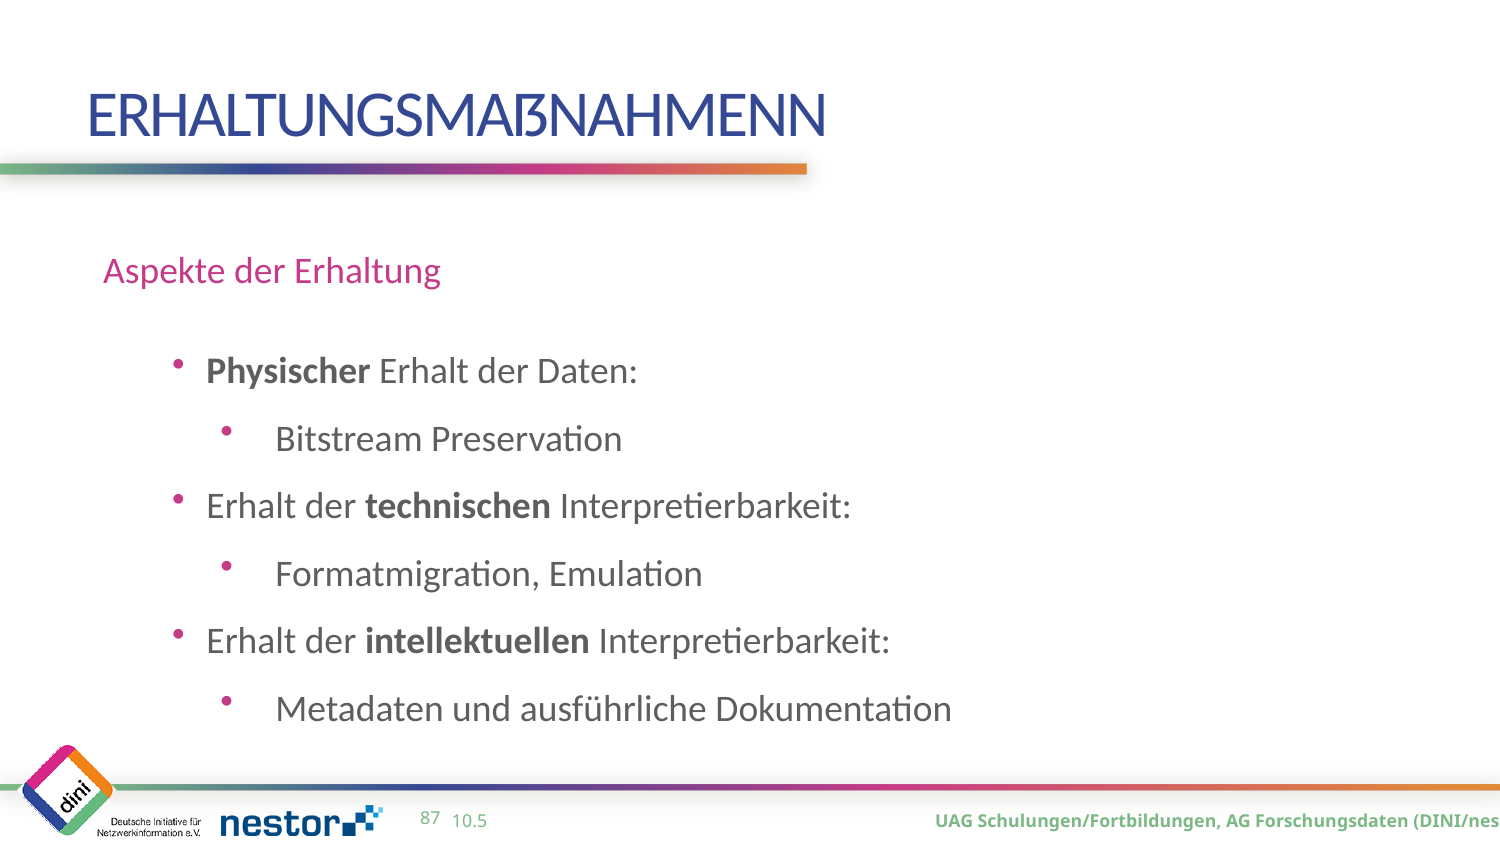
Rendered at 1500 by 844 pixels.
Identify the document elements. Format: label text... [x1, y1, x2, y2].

picture [0, 731, 1500, 844]
picture [0, 138, 837, 204]
title Erhaltungsmaßnahmenn [77, 61, 1423, 158]
list Physischer Erhalt der Daten: Bitstream Preservation Erhalt der technischen Interpretierbarkeit: Formatmigration, Emulation Erhalt der intellektuellen Interpretierbarkeit: Metadaten und ausführliche Dokumentation [157, 316, 1223, 773]
text_box 10.5 [433, 801, 502, 838]
slide_number 86 [406, 801, 454, 841]
picture [1280, 819, 1289, 825]
list Aspekte der Erhaltung [88, 238, 1432, 301]
picture [1423, 817, 1428, 825]
